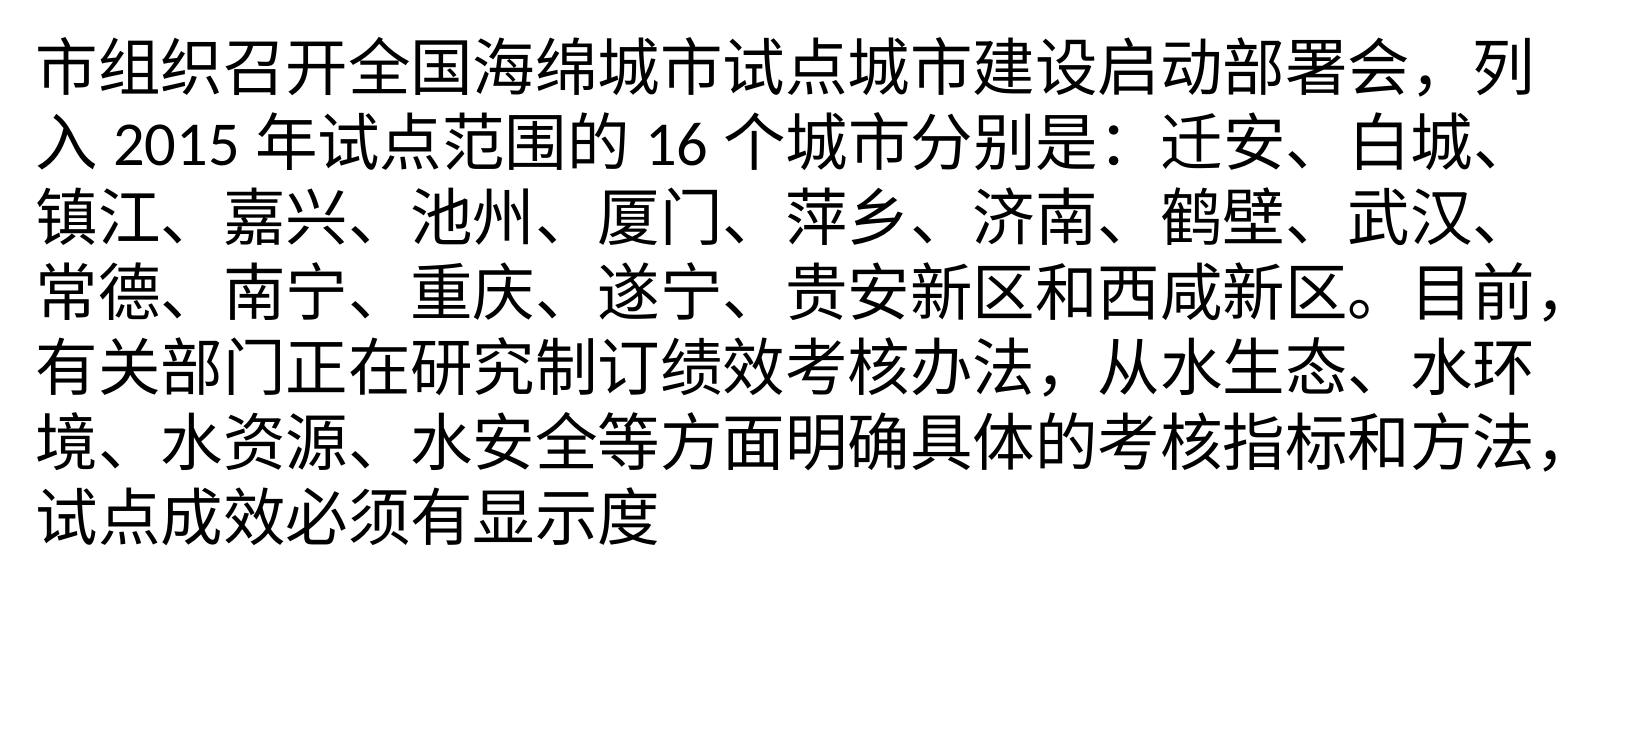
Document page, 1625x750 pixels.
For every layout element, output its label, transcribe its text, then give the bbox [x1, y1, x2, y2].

text_box 市组织召开全国海绵城市试点城市建设启动部署会，列入2015年试点范围的16个城市分别是：迁安、白城、镇江、嘉兴、池州、厦门、萍乡、济南、鹤壁、武汉、常德、南宁、重庆、遂宁、贵安新区和西咸新区。目前，有关部门正在研究制订绩效考核办法，从水生态、水环境、水资源、水安全等方面明确具体的考核指标和方法，试点成效必须有显示度 [20, 20, 1604, 561]
